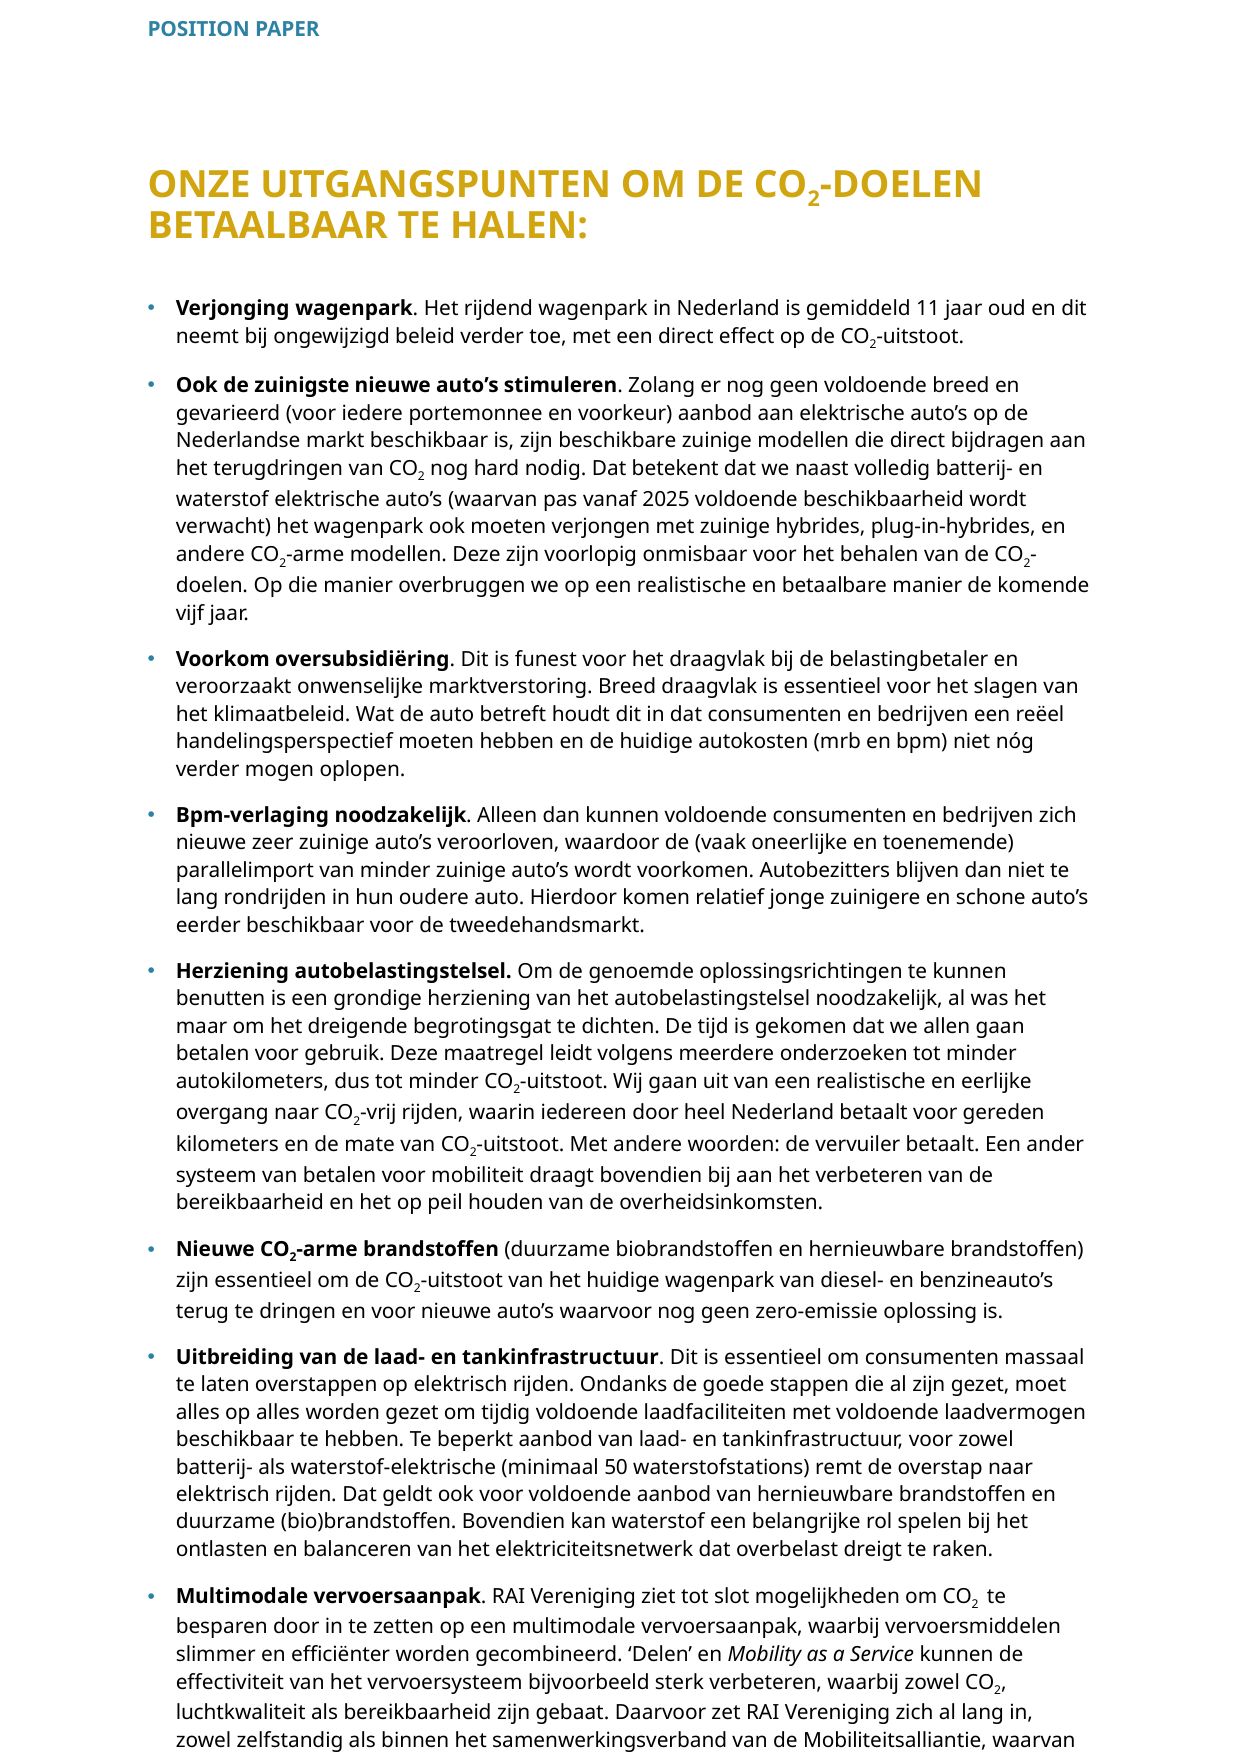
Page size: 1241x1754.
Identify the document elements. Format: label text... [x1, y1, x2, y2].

list Verjonging wagenpark. Het rijdend wagenpark in Nederland is gemiddeld 11 jaar oud en dit neemt bij ongewijzigd beleid verder toe, met een direct effect op de CO2-uitstoot. Ook de zuinigste nieuwe auto’s stimuleren. Zolang er nog geen voldoende breed en gevarieerd (voor iedere portemonnee en voorkeur) aanbod aan elektrische auto’s op de Nederlandse markt beschikbaar is, zijn beschikbare zuinige modellen die direct bijdragen aan het terugdringen van CO2 nog hard nodig. Dat betekent dat we naast volledig batterij- en waterstof elektrische auto’s (waarvan pas vanaf 2025 voldoende beschikbaarheid wordt verwacht) het wagenpark ook moeten verjongen met zuinige hybrides, plug-in-hybrides, en andere CO2-arme modellen. Deze zijn voorlopig onmisbaar voor het behalen van de CO2-doelen. Op die manier overbruggen we op een realistische en betaalbare manier de komende vijf jaar. Voorkom oversubsidiëring. Dit is funest voor het draagvlak bij de belastingbetaler en veroorzaakt onwenselijke marktverstoring. Breed draagvlak is essentieel voor het slagen van het klimaatbeleid. Wat de auto betreft houdt dit in dat consumenten en bedrijven een reëel handelingsperspectief moeten hebben en de huidige autokosten (mrb en bpm) niet nóg verder mogen oplopen. Bpm-verlaging noodzakelijk. Alleen dan kunnen voldoende consumenten en bedrijven zich nieuwe zeer zuinige auto’s veroorloven, waardoor de (vaak oneerlijke en toenemende) parallelimport van minder zuinige auto’s wordt voorkomen. Autobezitters blijven dan niet te lang rondrijden in hun oudere auto. Hierdoor komen relatief jonge zuinigere en schone auto’s eerder beschikbaar voor de tweedehandsmarkt. Herziening autobelastingstelsel. Om de genoemde oplossingsrichtingen te kunnen benutten is een grondige herziening van het autobelastingstelsel noodzakelijk, al was het maar om het dreigende begrotingsgat te dichten. De tijd is gekomen dat we allen gaan betalen voor gebruik. Deze maatregel leidt volgens meerdere onderzoeken tot minder autokilometers, dus tot minder CO2-uitstoot. Wij gaan uit van een realistische en eerlijke overgang naar CO2-vrij rijden, waarin iedereen door heel Nederland betaalt voor gereden kilometers en de mate van CO2-uitstoot. Met andere woorden: de vervuiler betaalt. Een ander systeem van betalen voor mobiliteit draagt bovendien bij aan het verbeteren van de bereikbaarheid en het op peil houden van de overheidsinkomsten. Nieuwe CO2-arme brandstoffen (duurzame biobrandstoffen en hernieuwbare brandstoffen) zijn essentieel om de CO2-uitstoot van het huidige wagenpark van diesel- en benzineauto’s terug te dringen en voor nieuwe auto’s waarvoor nog geen zero-emissie oplossing is. Uitbreiding van de laad- en tankinfrastructuur. Dit is essentieel om consumenten massaal te laten overstappen op elektrisch rijden. Ondanks de goede stappen die al zijn gezet, moet alles op alles worden gezet om tijdig voldoende laadfaciliteiten met voldoende laadvermogen beschikbaar te hebben. Te beperkt aanbod van laad- en tankinfrastructuur, voor zowel batterij- als waterstof-elektrische (minimaal 50 waterstofstations) remt de overstap naar elektrisch rijden. Dat geldt ook voor voldoende aanbod van hernieuwbare brandstoffen en duurzame (bio)brandstoffen. Bovendien kan waterstof een belangrijke rol spelen bij het ontlasten en balanceren van het elektriciteitsnetwerk dat overbelast dreigt te raken. Multimodale vervoersaanpak. RAI Vereniging ziet tot slot mogelijkheden om CO2 te besparen door in te zetten op een multimodale vervoersaanpak, waarbij vervoersmiddelen slimmer en efficiënter worden gecombineerd. ‘Delen’ en Mobility as a Service kunnen de effectiviteit van het vervoersysteem bijvoorbeeld sterk verbeteren, waarbij zowel CO2, luchtkwaliteit als bereikbaarheid zijn gebaat. Daarvoor zet RAI Vereniging zich al lang in, zowel zelfstandig als binnen het samenwerkingsverband van de Mobiliteitsalliantie, waarvan zij medeoprichter is. [147, 292, 1093, 1685]
title Onze uitgangspunten om de CO2-Doelen betaalbaar te halen: [147, 133, 1093, 292]
